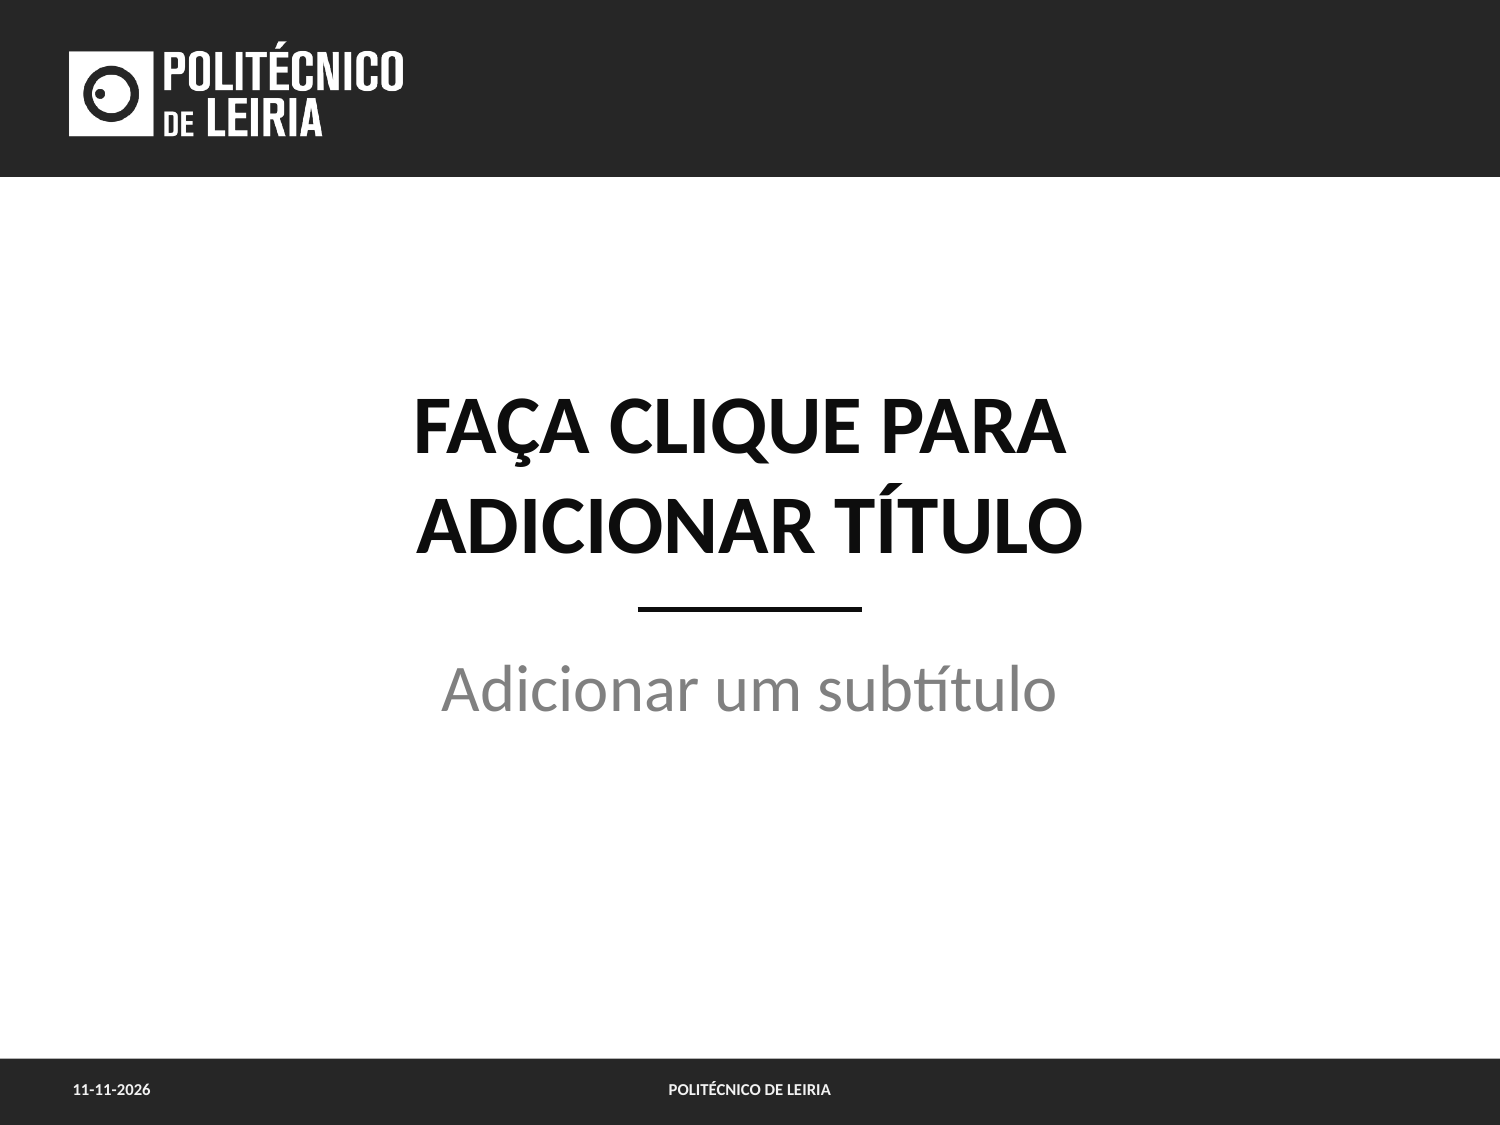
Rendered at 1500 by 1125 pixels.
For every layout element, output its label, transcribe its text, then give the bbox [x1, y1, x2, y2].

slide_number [57, 1058, 408, 1119]
title FAÇA CLIQUE PARA ADICIONAR TÍTULO [112, 349, 1388, 591]
footer POLITÉCNICO DE LEIRIA [512, 1058, 988, 1119]
picture [29, 6, 443, 170]
subtitle Adicionar um subtítulo [225, 637, 1275, 925]
text_box [0, 0, 1500, 179]
text_box [0, 1056, 1500, 1125]
